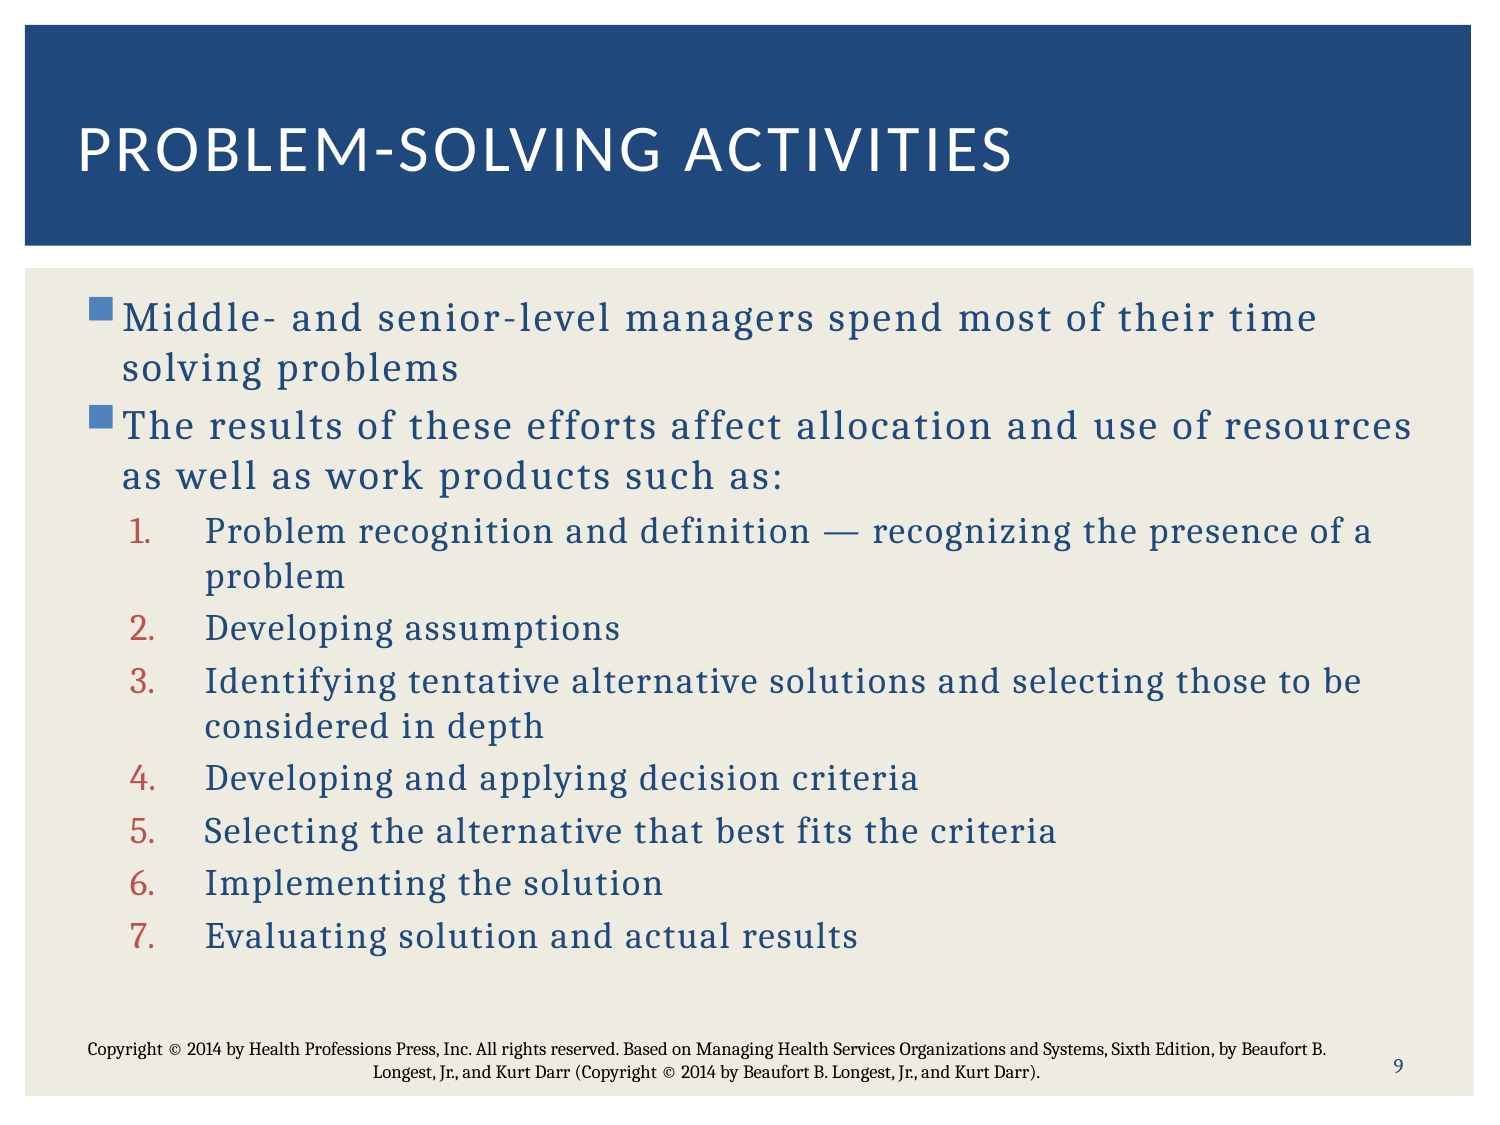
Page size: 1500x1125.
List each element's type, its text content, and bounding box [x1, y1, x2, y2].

list Middle- and senior-level managers spend most of their time solving problems The results of these efforts affect allocation and use of resources as well as work products such as: Problem recognition and definition — recognizing the presence of a problem Developing assumptions Identifying tentative alternative solutions and selecting those to be considered in depth Developing and applying decision criteria Selecting the alternative that best fits the criteria Implementing the solution Evaluating solution and actual results [62, 281, 1442, 1088]
slide_number 9 [1349, 1041, 1448, 1089]
title Problem-Solving activities [62, 58, 1438, 232]
